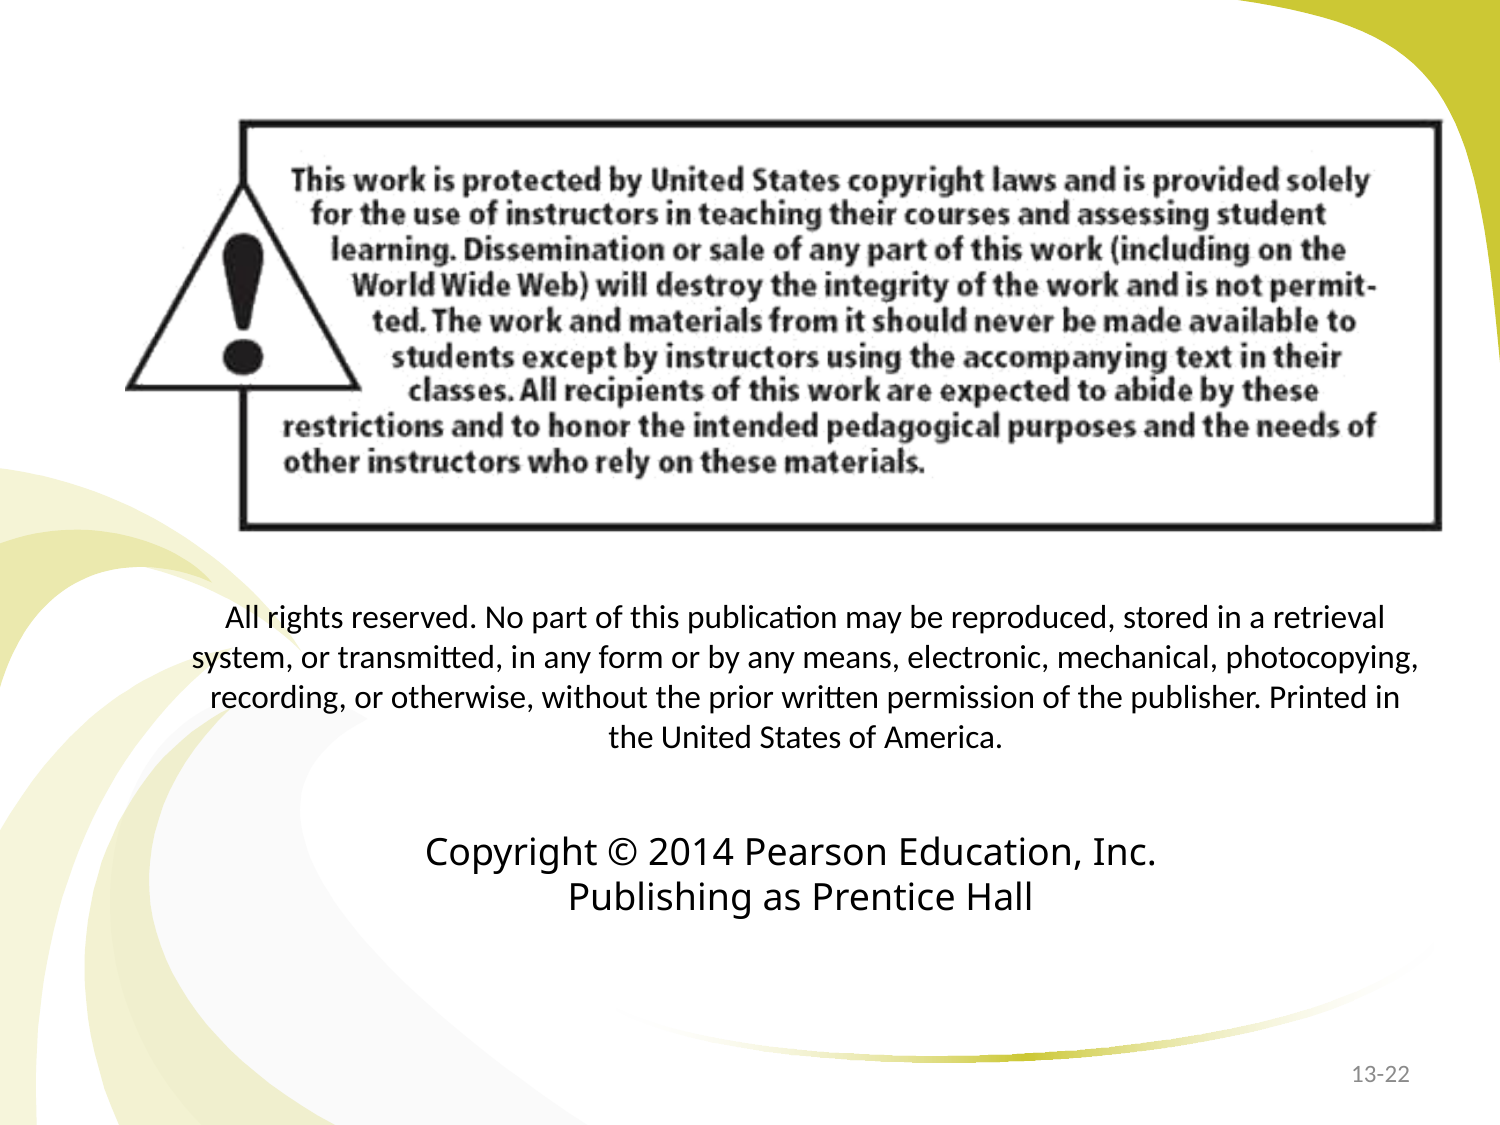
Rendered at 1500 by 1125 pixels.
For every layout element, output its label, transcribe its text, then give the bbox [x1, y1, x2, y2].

text_box All rights reserved. No part of this publication may be reproduced, stored in a retrieval system, or transmitted, in any form or by any means, electronic, mechanical, photocopying, recording, or otherwise, without the prior written permission of the publisher. Printed in the United States of America. [174, 588, 1438, 763]
text_box Copyright © 2014 Pearson Education, Inc. Publishing as Prentice Hall [174, 821, 1427, 926]
slide_number 13-22 [1074, 1042, 1425, 1103]
picture [124, 112, 1457, 548]
